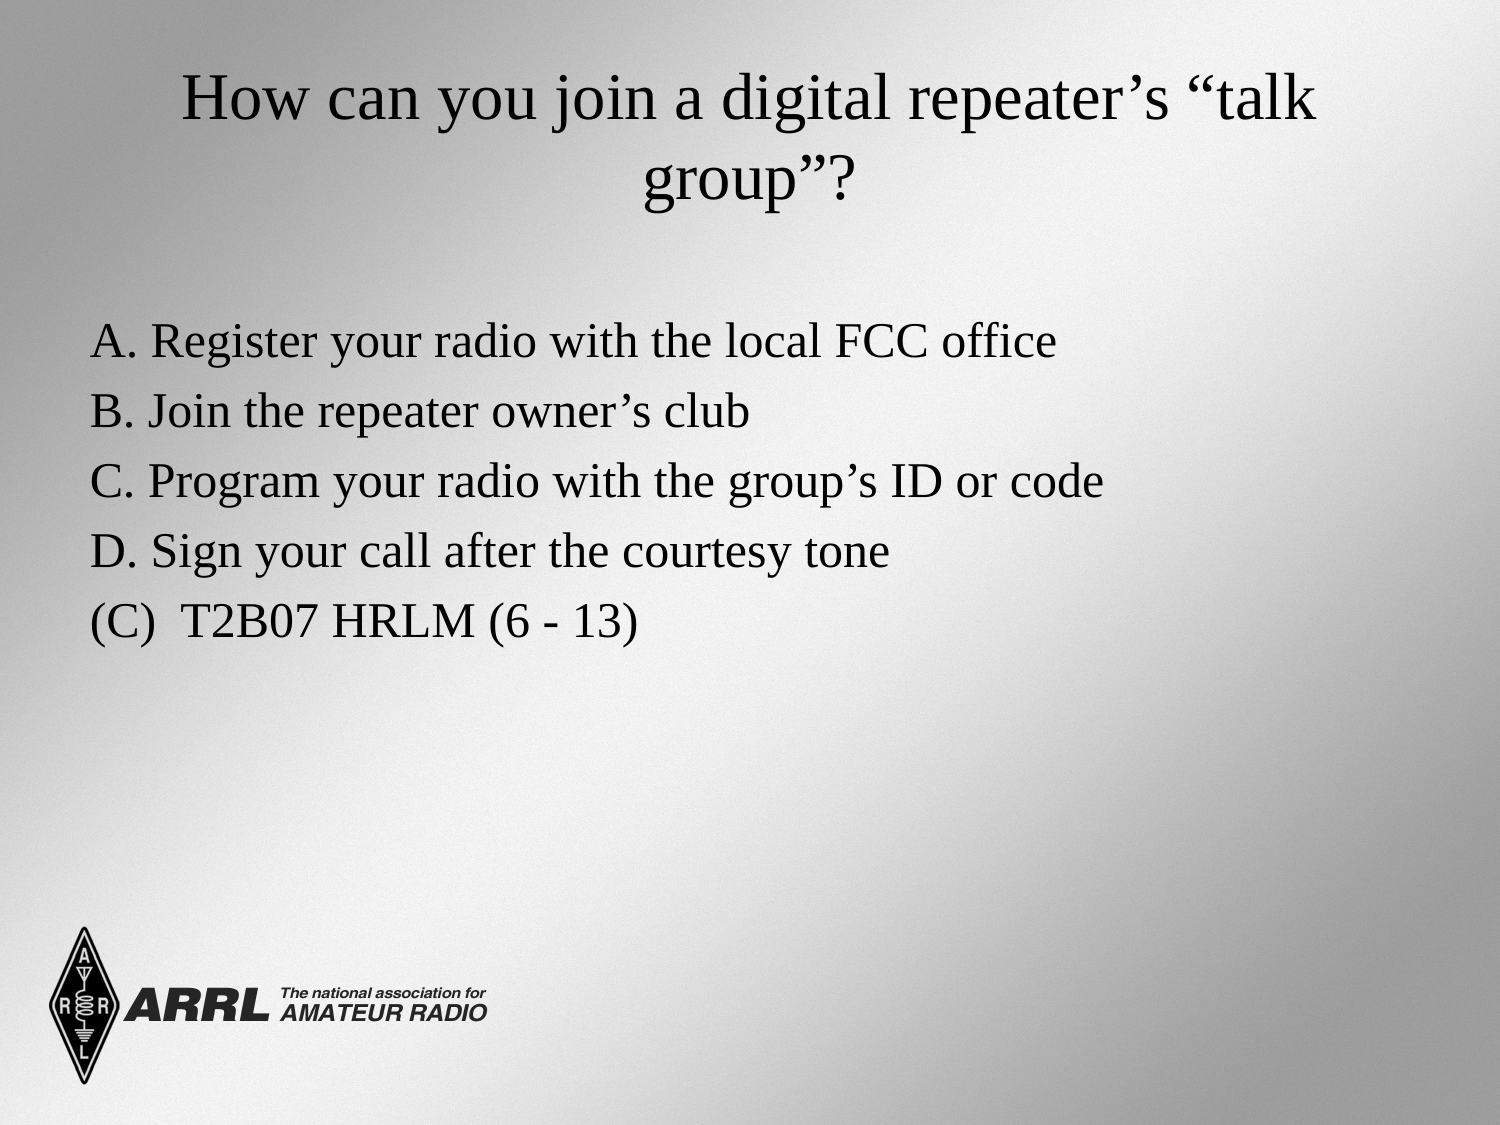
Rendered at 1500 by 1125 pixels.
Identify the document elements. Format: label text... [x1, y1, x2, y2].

title How can you join a digital repeater’s “talk group”? [75, 45, 1425, 233]
picture [0, 0, 1500, 1125]
list A. Register your radio with the local FCC office B. Join the repeater owner’s club C. Program your radio with the group’s ID or code D. Sign your call after the courtesy tone (C) T2B07 HRLM (6 - 13) [75, 299, 1425, 1005]
